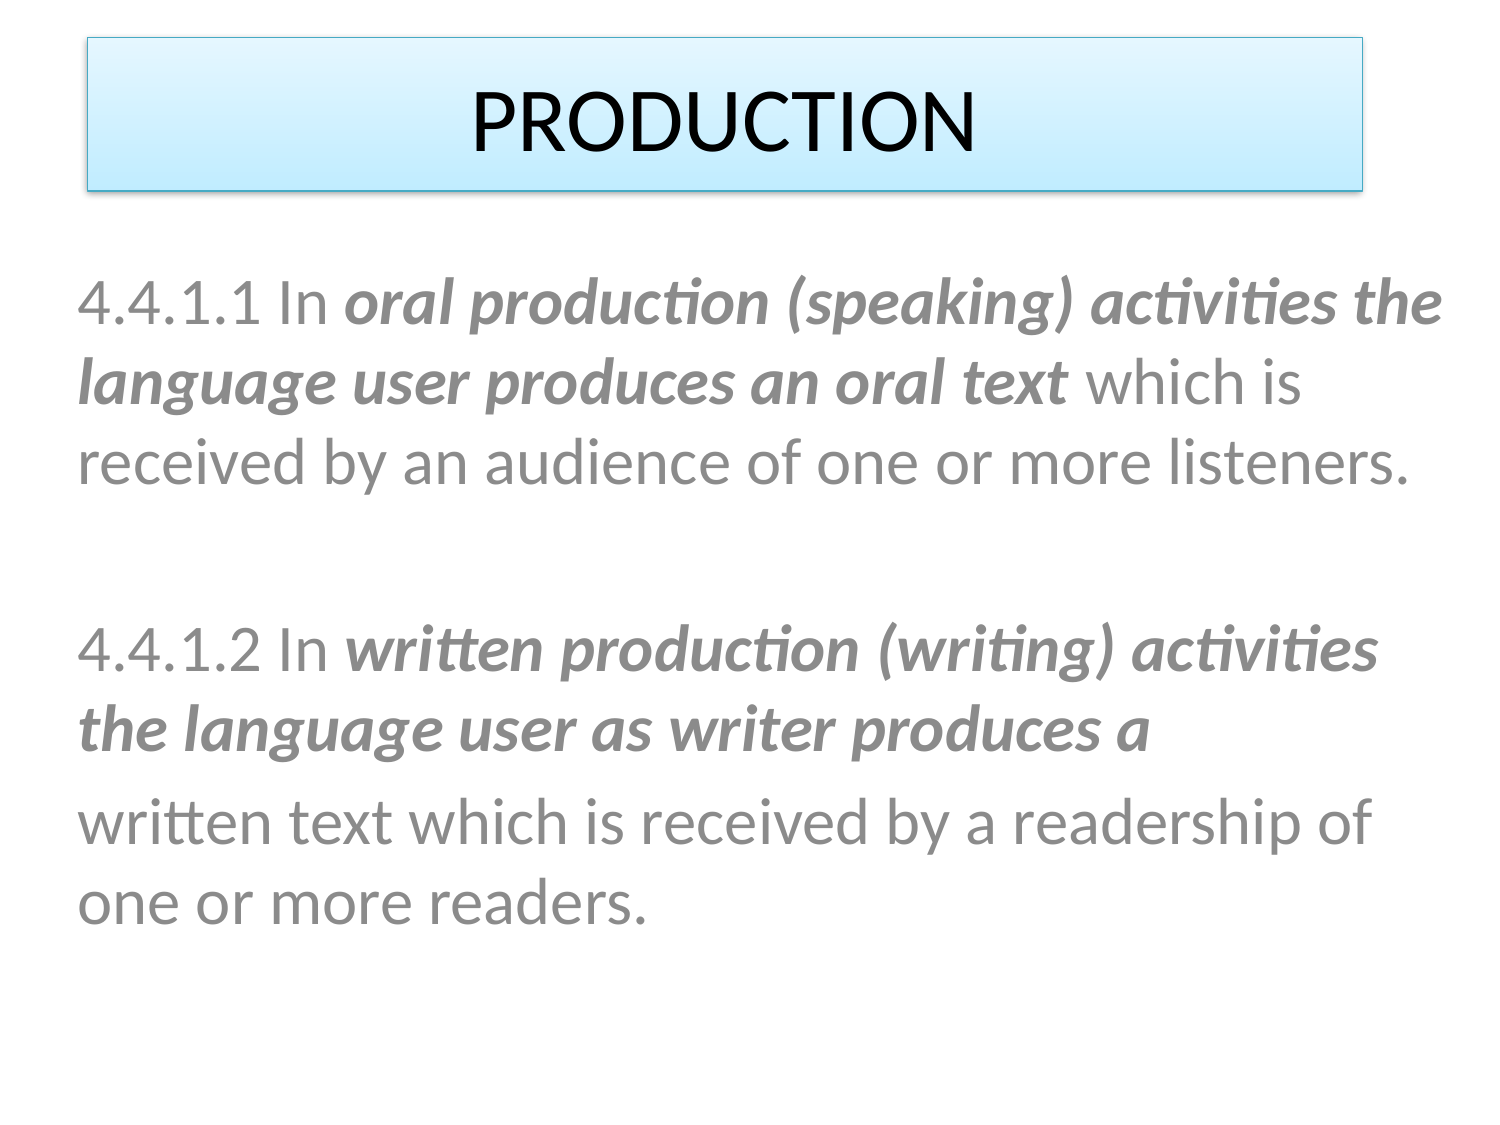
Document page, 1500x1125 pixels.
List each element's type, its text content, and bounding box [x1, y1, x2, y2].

title PRODUCTION [87, 37, 1363, 192]
subtitle 4.4.1.1 In oral production (speaking) activities the language user produces an oral text which is received by an audience of one or more listeners. 4.4.1.2 In written production (writing) activities the language user as writer produces a written text which is received by a readership of one or more readers. [62, 249, 1463, 1100]
